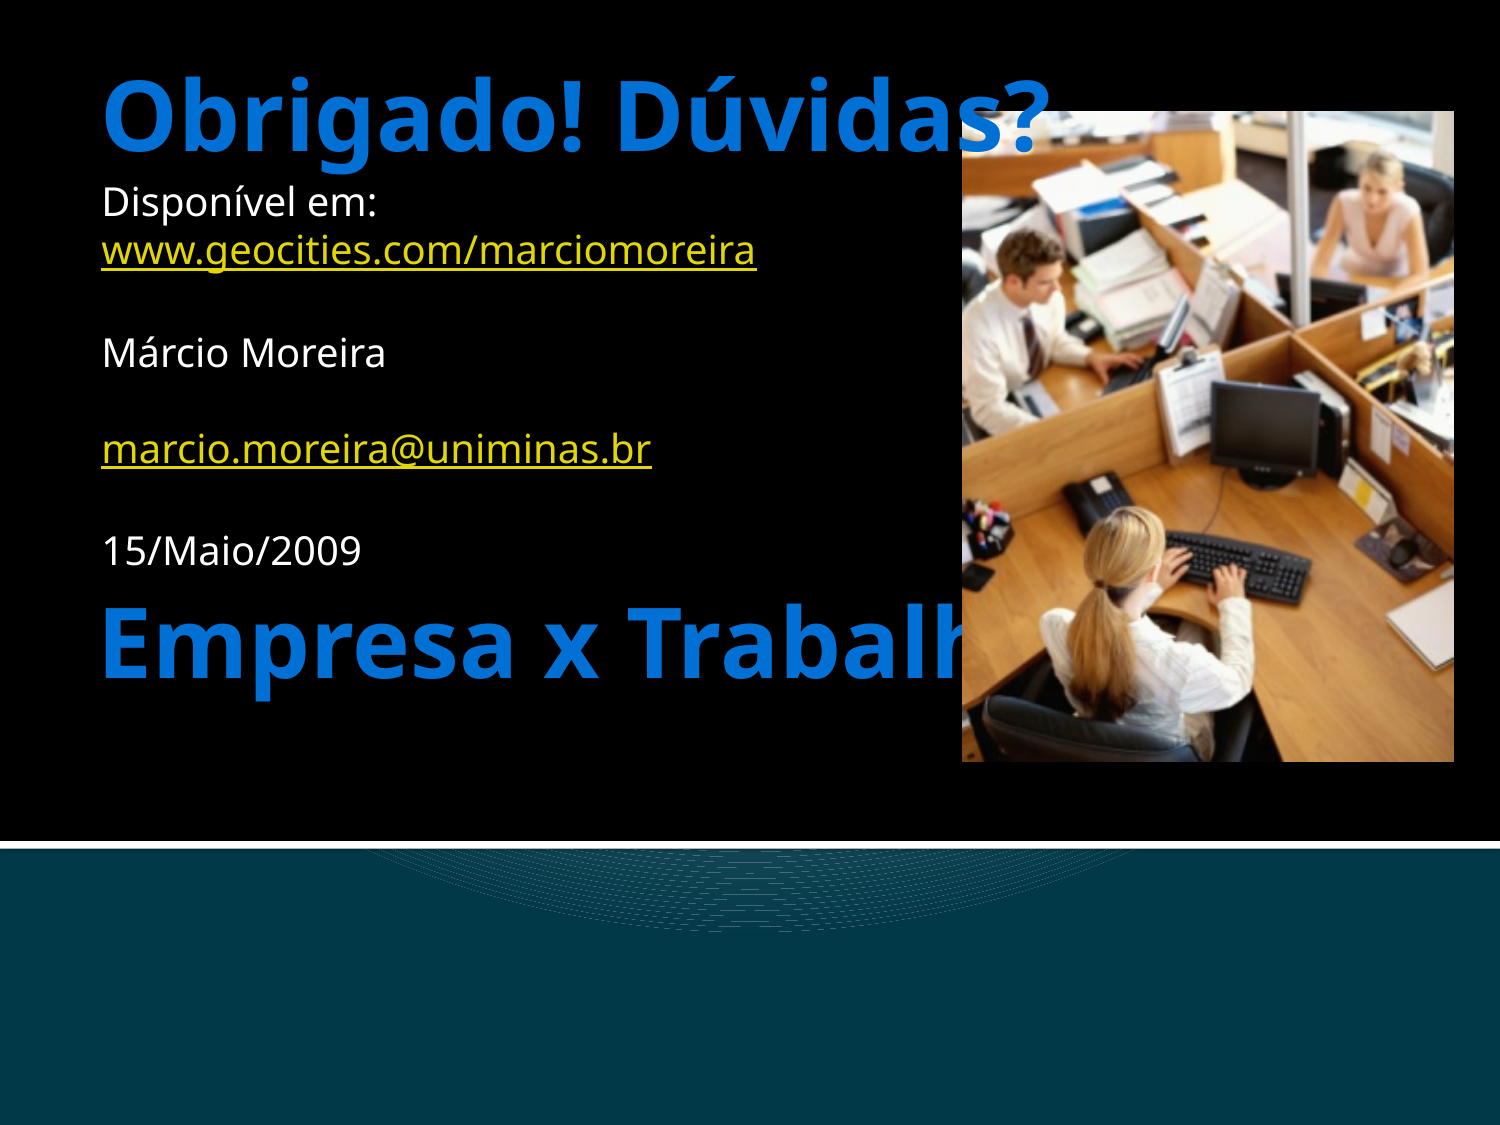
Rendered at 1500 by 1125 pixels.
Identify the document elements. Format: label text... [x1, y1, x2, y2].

title Empresa x Trabalho [82, 580, 1407, 856]
subtitle Disponível em: www.geocities.com/marciomoreira Márcio Moreira marcio.moreira@uniminas.br 15/Maio/2009 [82, 175, 956, 575]
picture [962, 111, 1454, 762]
text_box Obrigado! Dúvidas? [85, 53, 1411, 188]
